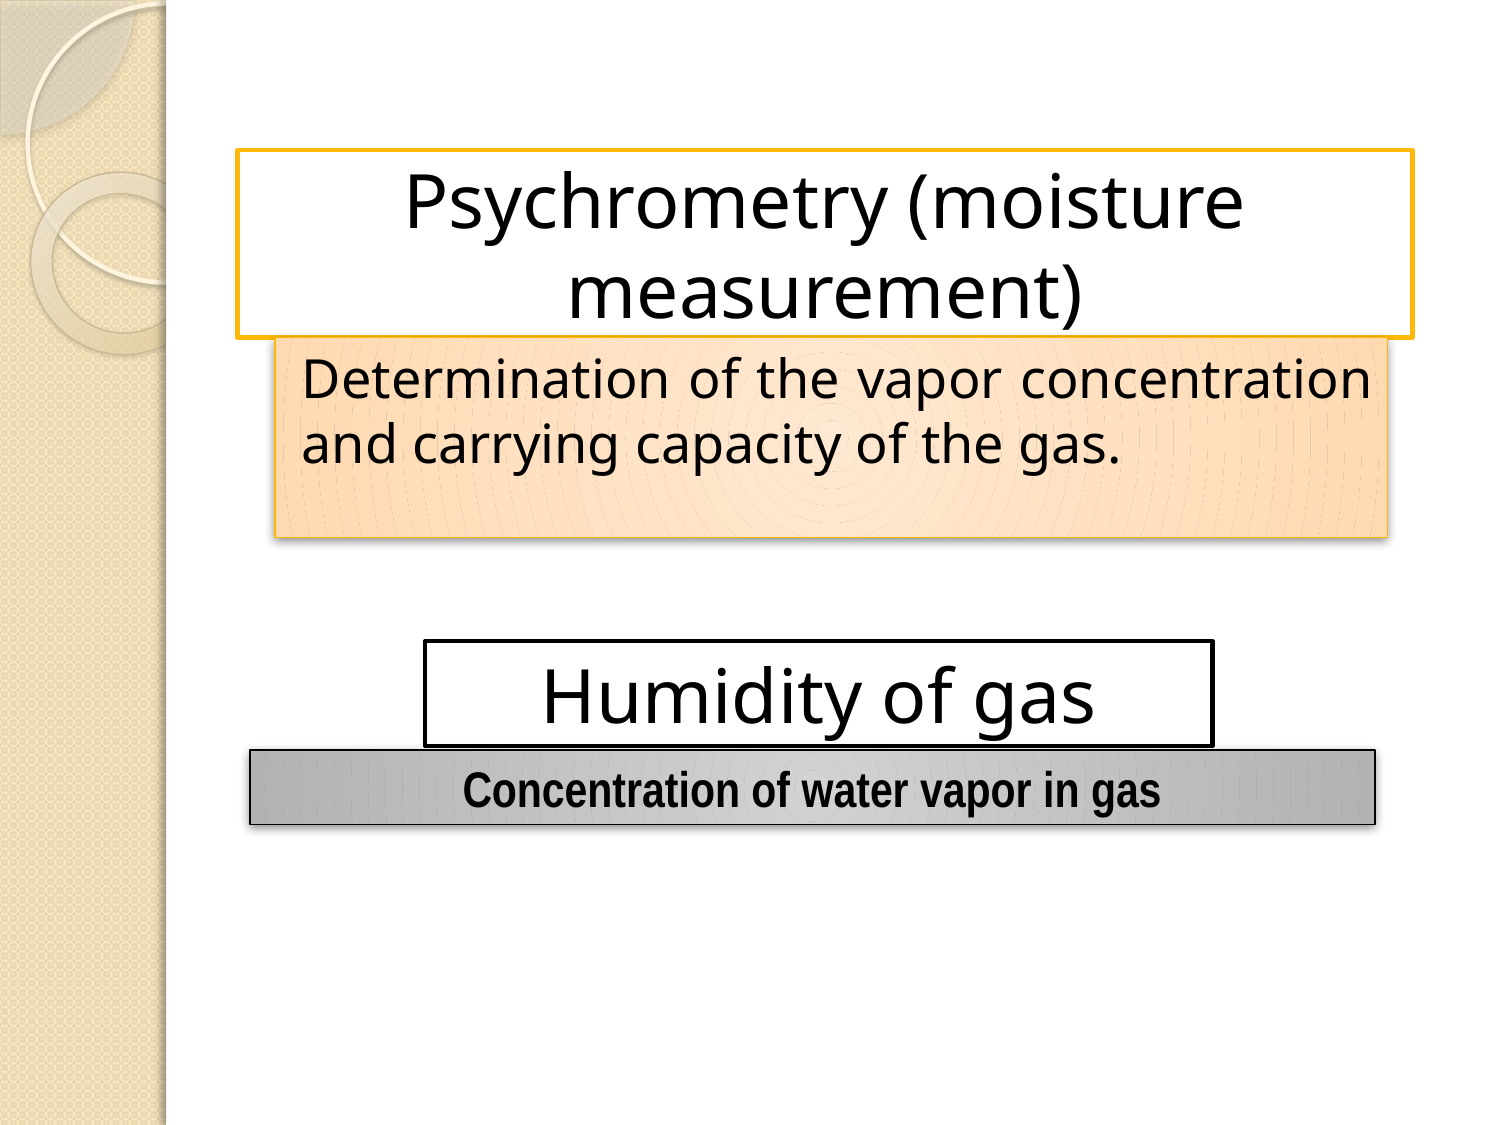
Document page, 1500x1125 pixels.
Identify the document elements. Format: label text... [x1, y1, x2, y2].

text_box Concentration of water vapor in gas [249, 749, 1376, 825]
title Psychrometry (moisture measurement) [235, 148, 1415, 340]
list Determination of the vapor concentration and carrying capacity of the gas. [274, 337, 1388, 538]
text_box Humidity of gas [423, 639, 1215, 746]
